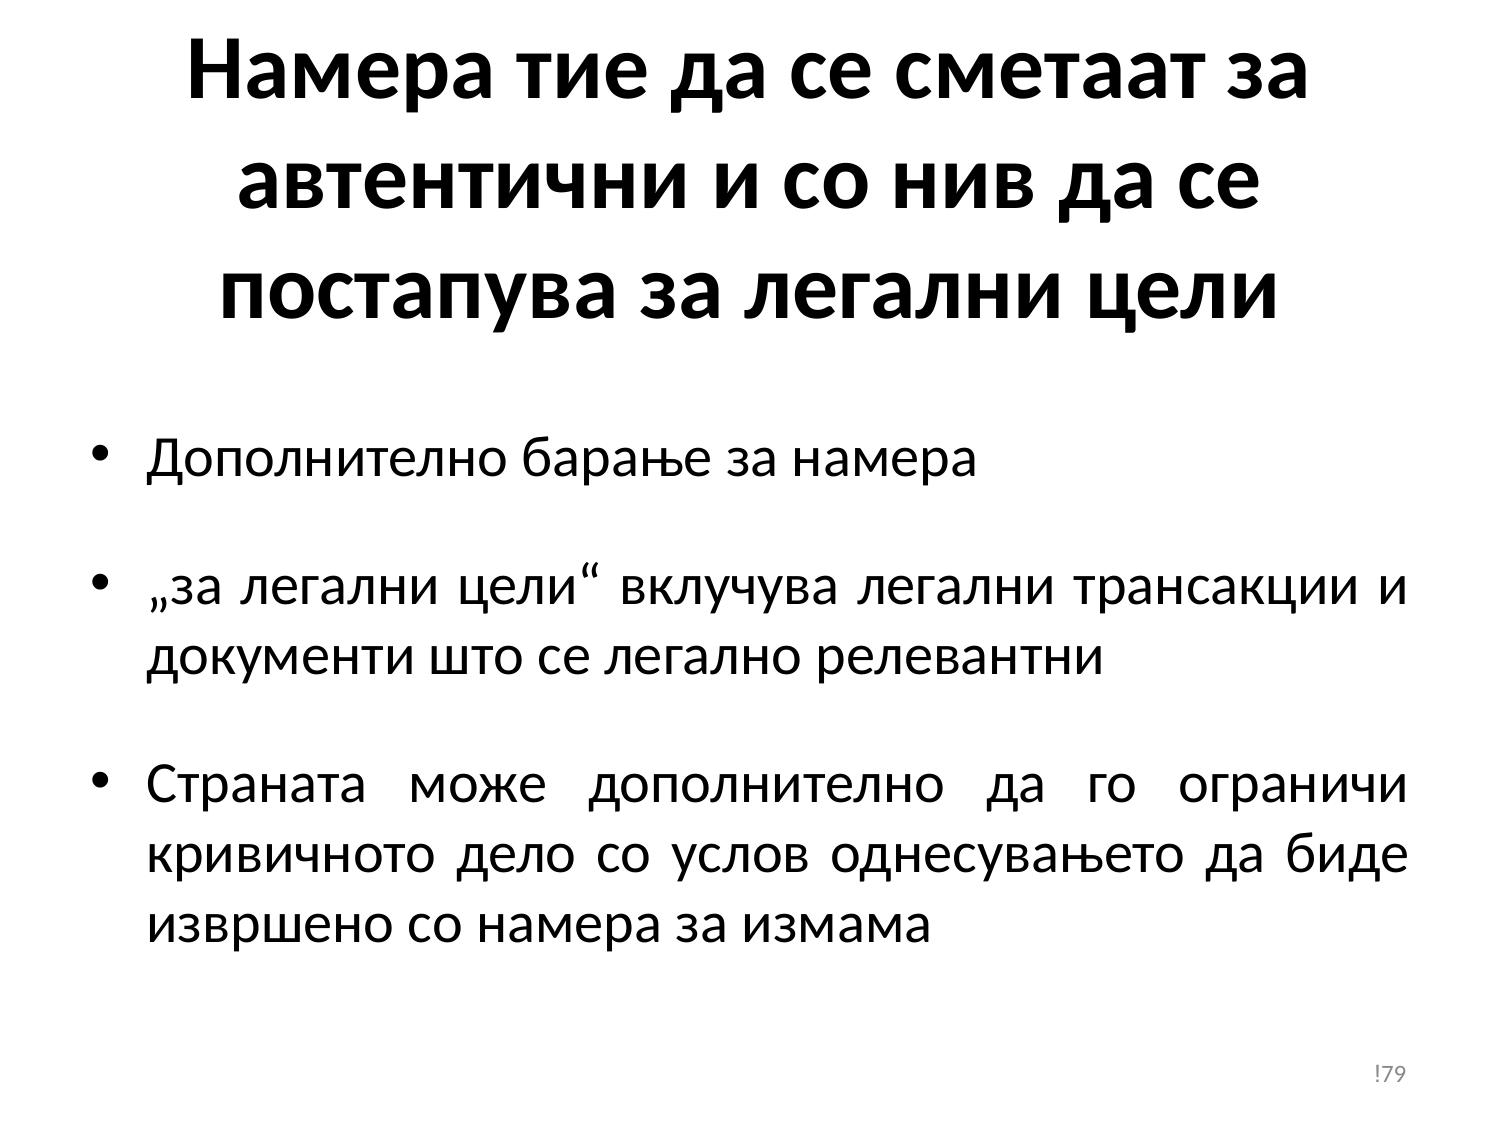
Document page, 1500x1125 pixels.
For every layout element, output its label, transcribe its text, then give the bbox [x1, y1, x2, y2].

slide_number !79 [1071, 1042, 1422, 1103]
title Намера тие да се сметаат за автентични и со нив да се постапува за легални цели [75, 77, 1425, 266]
list Дополнително барање за намера „за легални цели“ вклучува легални трансакции и документи што се легално релевантни Страната може дополнително да го ограничи кривичното дело со услов однесувањето да биде извршено со намера за измама [75, 410, 1425, 975]
